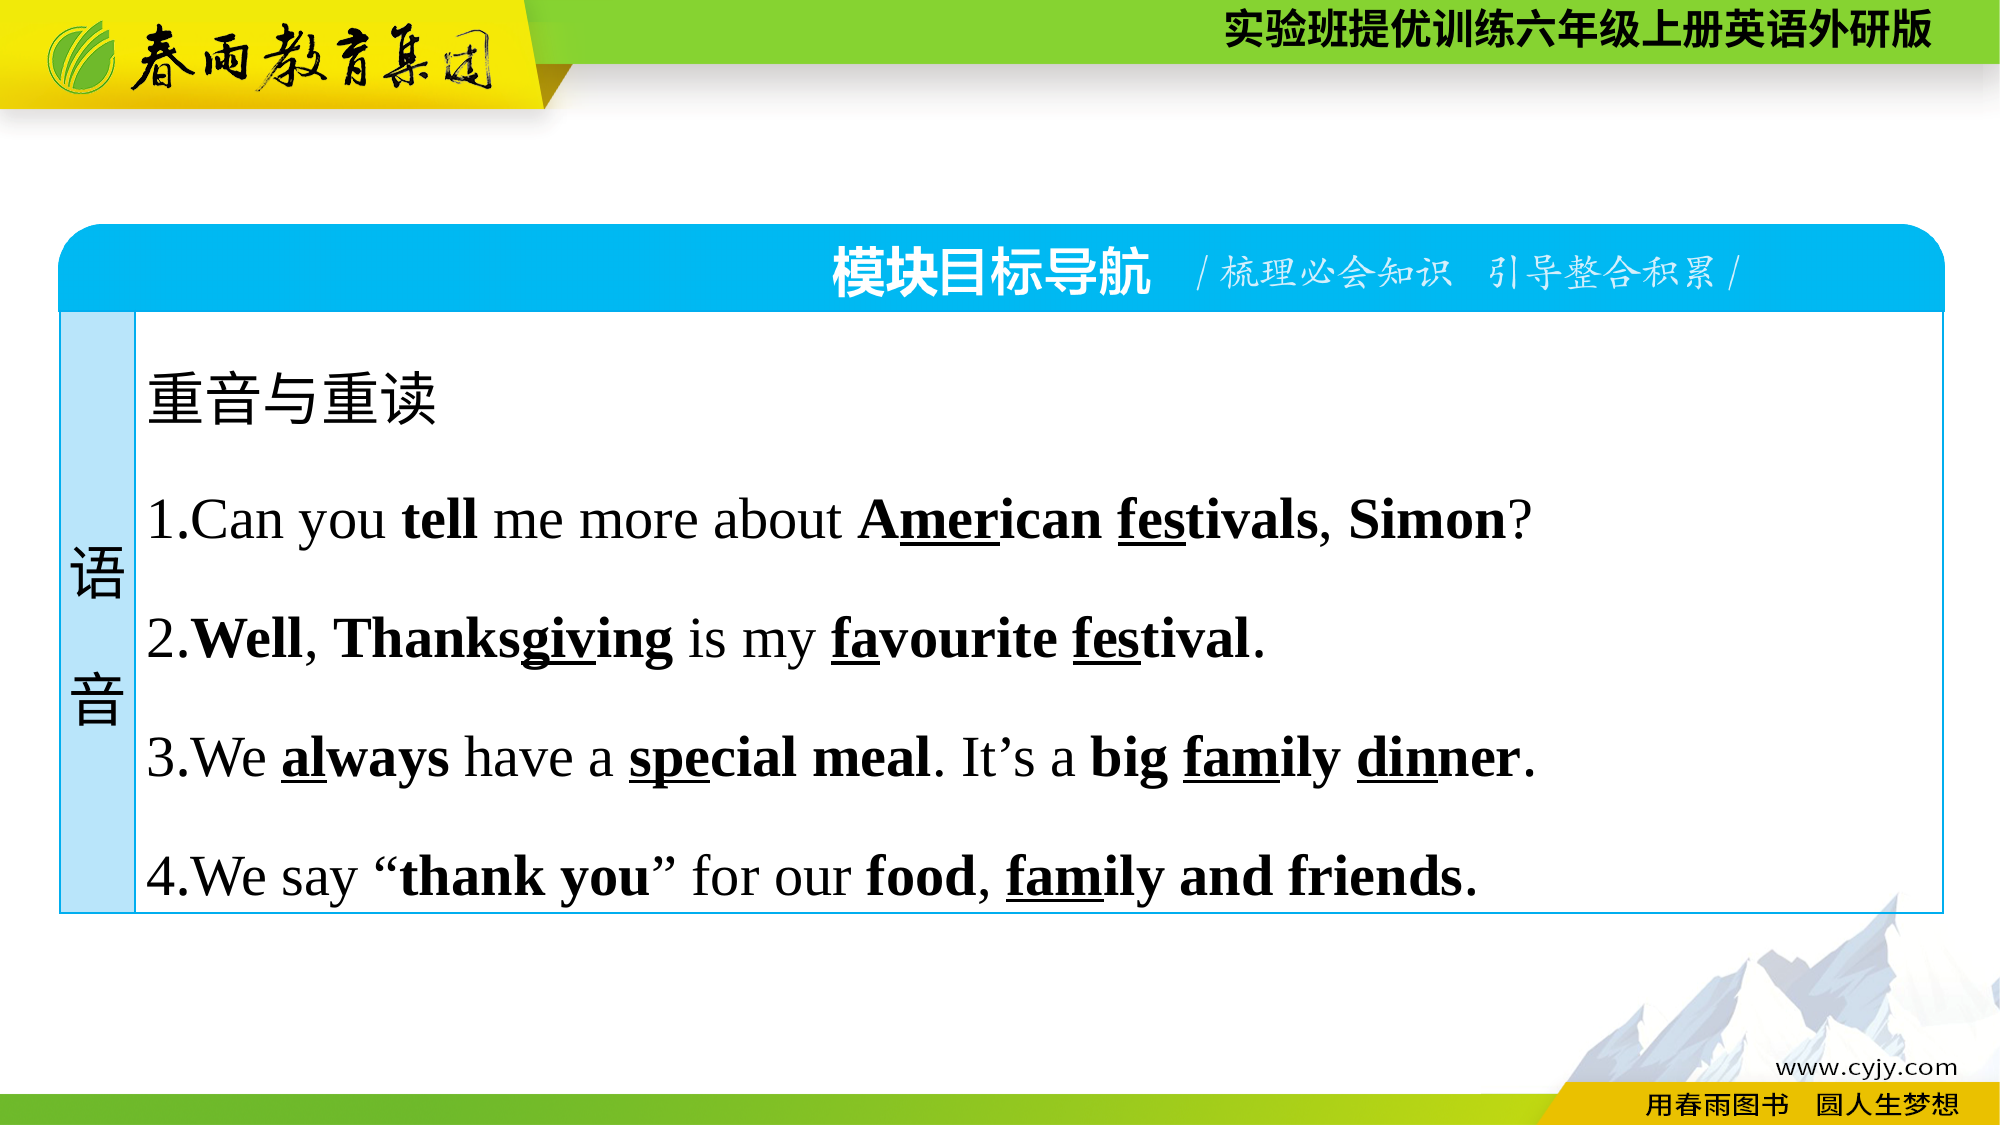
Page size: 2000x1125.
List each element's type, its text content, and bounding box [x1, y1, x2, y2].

table_header 重音与重读 1.Can you tell me more about American festivals, Simon? 2.Well, Thanksgiving is my favourite festival. 3.We always have a special meal. It’s a big family dinner. 4.We say “thank you” for our food, family and friends. [136, 323, 1942, 912]
table_header 语 音 [61, 323, 134, 912]
picture [0, 0, 2000, 1125]
